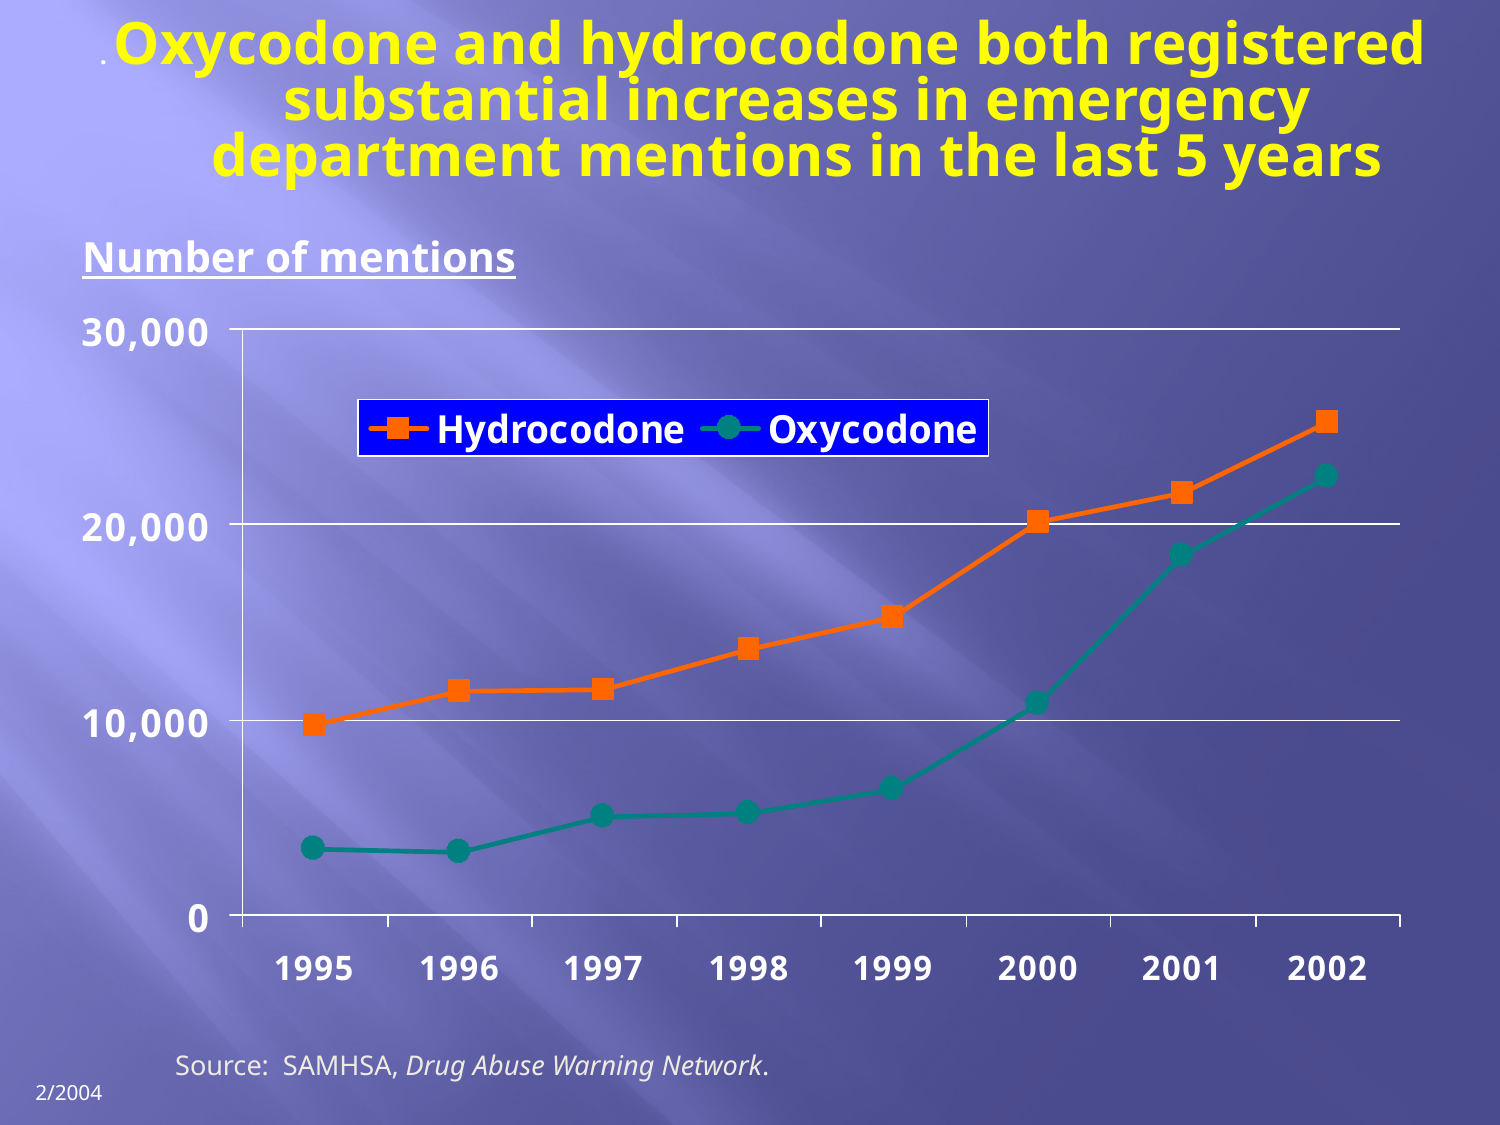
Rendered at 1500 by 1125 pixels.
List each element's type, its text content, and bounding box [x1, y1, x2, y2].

list . Oxycodone and hydrocodone both registered substantial increases in emergency department mentions in the last 5 years [58, 12, 1446, 225]
text_box Number of mentions [68, 225, 530, 270]
text_box 2/2004 [0, 1072, 66, 1113]
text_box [49, 270, 1426, 1083]
